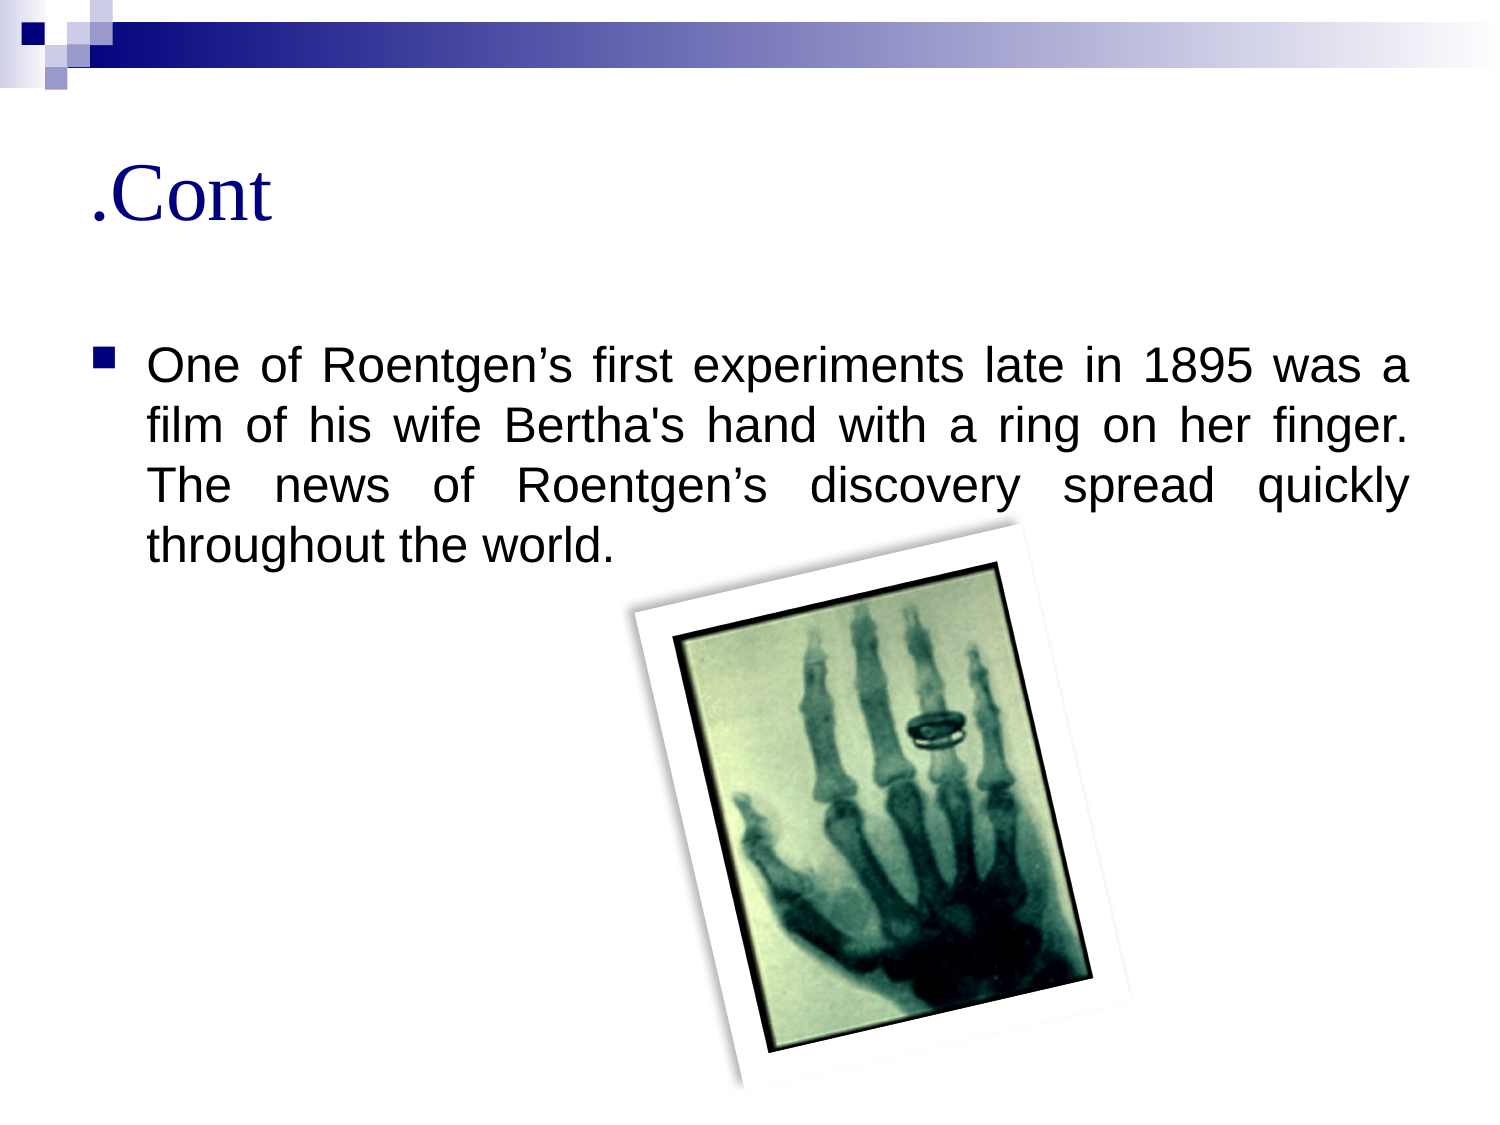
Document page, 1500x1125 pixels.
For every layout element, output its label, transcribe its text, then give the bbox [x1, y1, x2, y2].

title Cont. [74, 74, 1426, 301]
picture [673, 562, 1093, 1052]
list One of Roentgen’s first experiments late in 1895 was a film of his wife Bertha's hand with a ring on her finger. The news of Roentgen’s discovery spread quickly throughout the world. [74, 324, 1426, 963]
